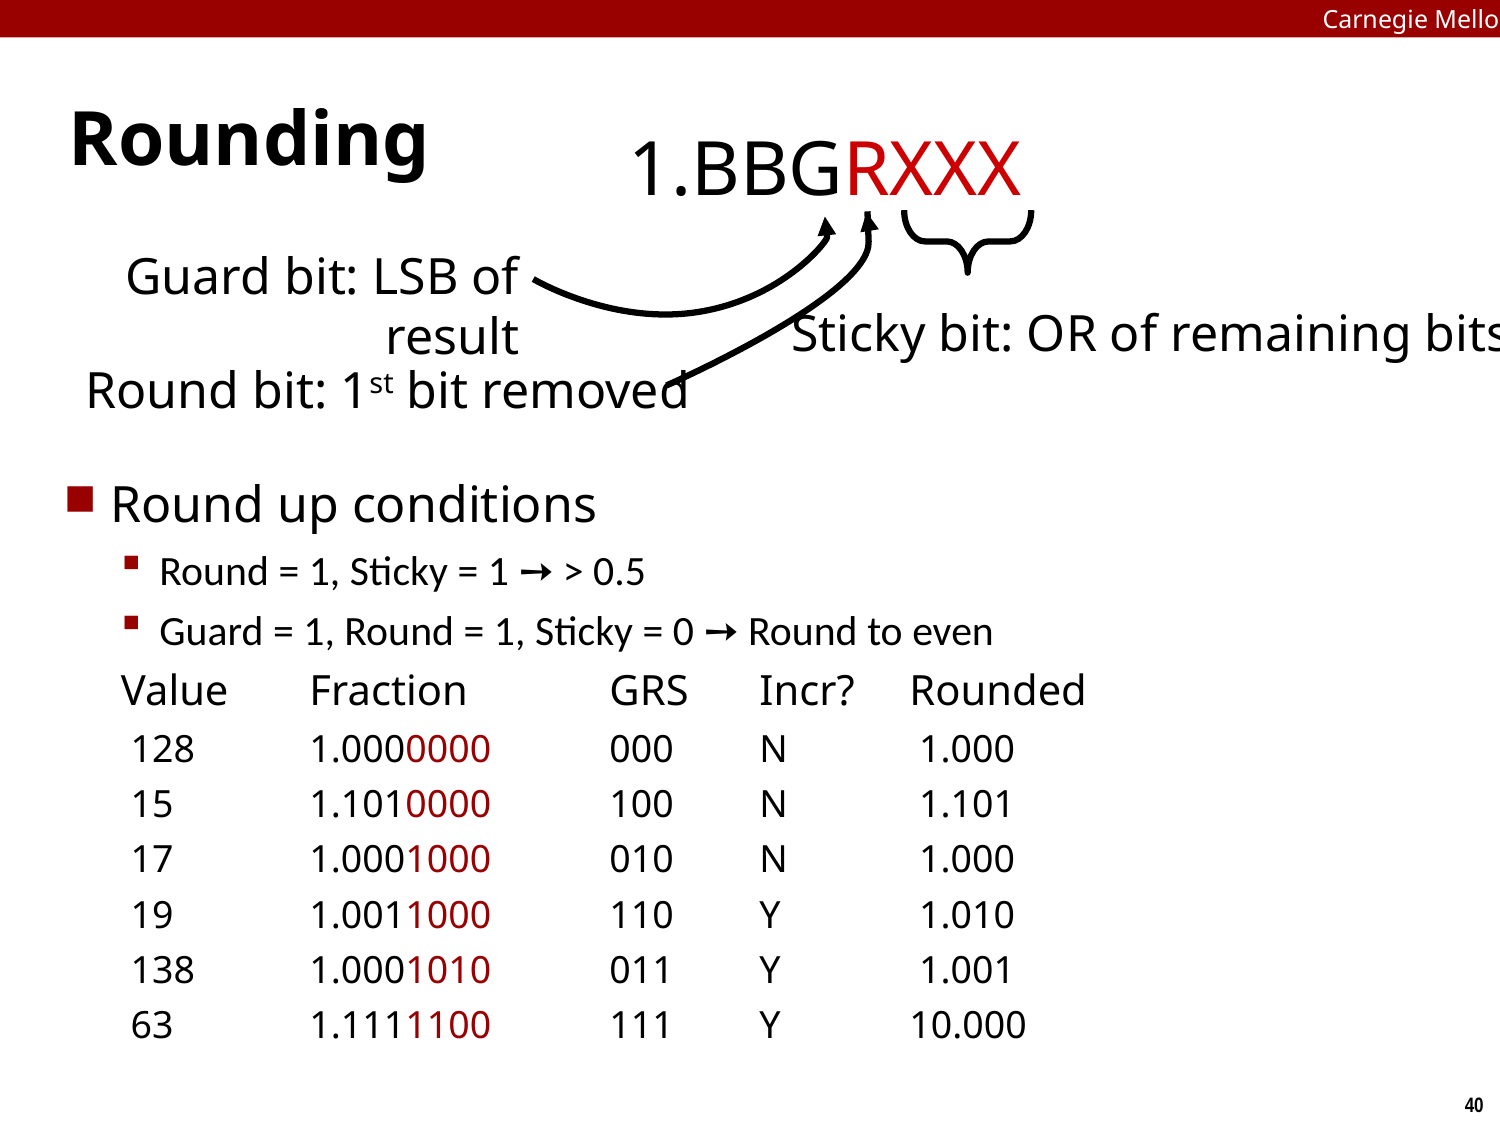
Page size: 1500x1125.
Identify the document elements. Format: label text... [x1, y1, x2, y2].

text_box [533, 216, 833, 315]
text_box Round bit: 1st bit removed [79, 352, 697, 426]
text_box 1.BBGRXXX [621, 114, 1029, 217]
text_box [666, 206, 881, 386]
text_box [0, 0, 1500, 38]
text_box [904, 210, 1032, 273]
text_box Guard bit: LSB of result [23, 237, 526, 311]
text_box Carnegie Mellon [1322, 3, 1500, 33]
title Rounding [62, 41, 1438, 230]
list Round up conditions Round = 1, Sticky = 1 ➙ > 0.5 Guard = 1, Round = 1, Sticky = 0 ➙ Round to even Value Fraction GRS Incr? Rounded 128 1.0000000 000 N 1.000 15 1.1010000 100 N 1.101 17 1.0001000 010 N 1.000 19 1.0011000 110 Y 1.010 138 1.0001010 011 Y 1.001 63 1.1111100 111 Y 10.000 [62, 466, 1438, 1122]
text_box Sticky bit: OR of remaining bits [784, 294, 1500, 368]
